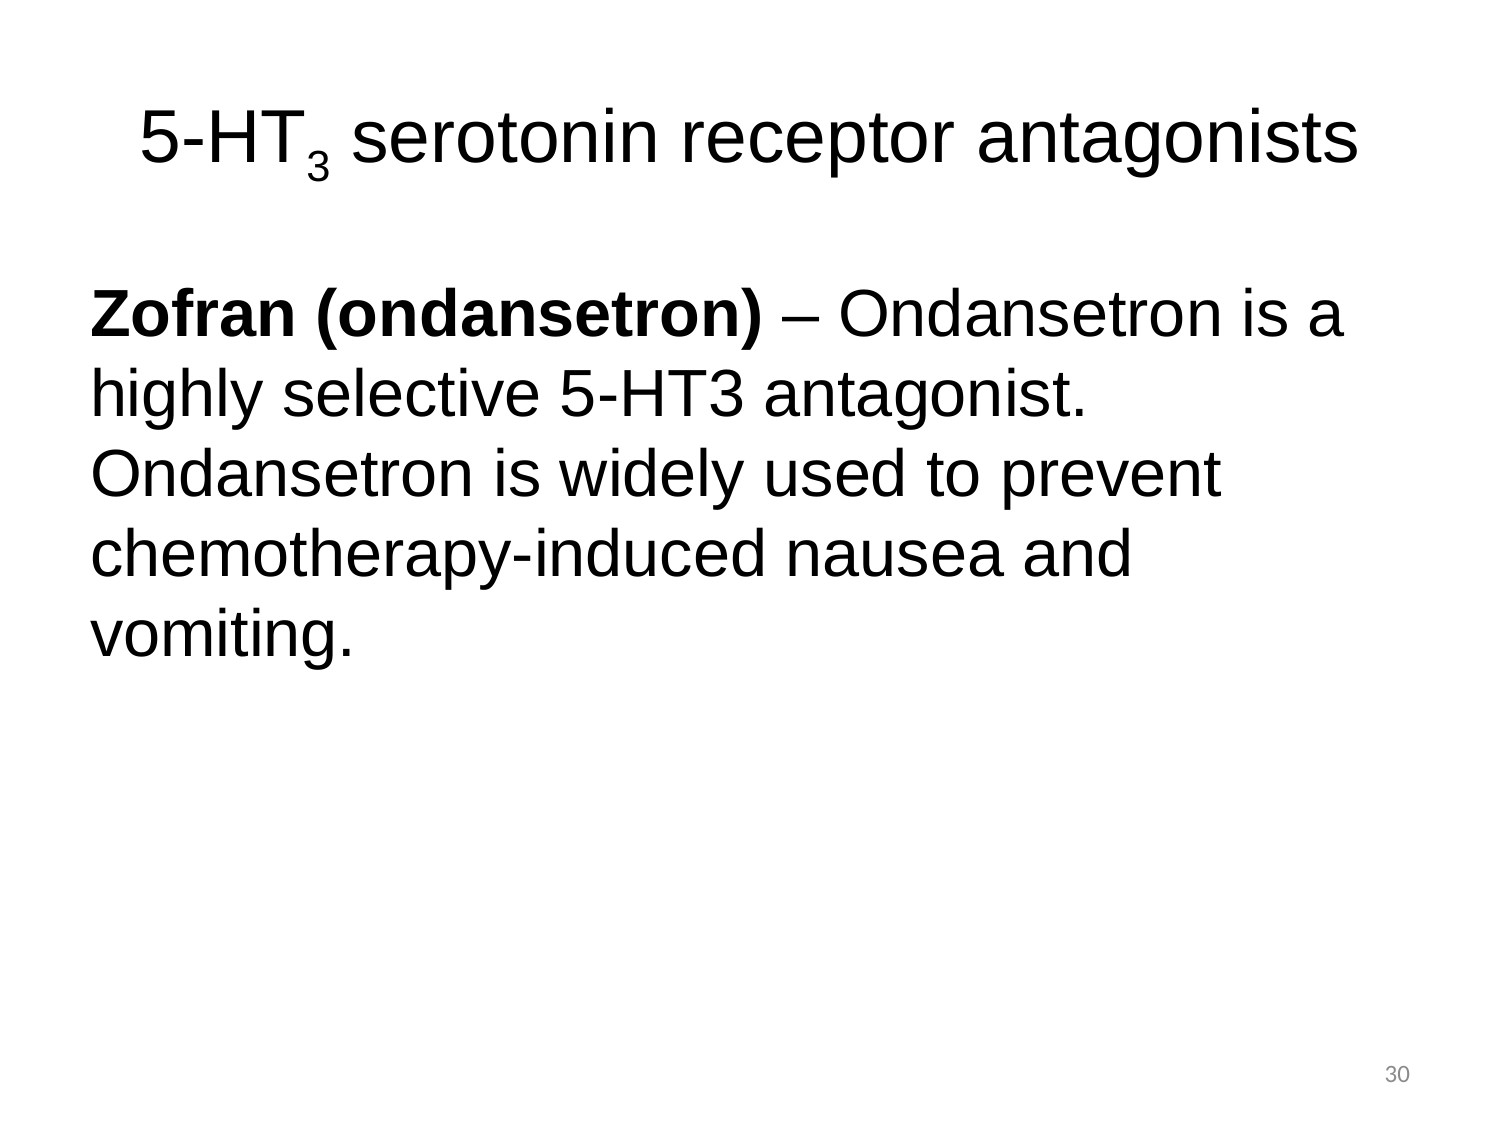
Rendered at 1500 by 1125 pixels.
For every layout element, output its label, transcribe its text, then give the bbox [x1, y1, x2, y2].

slide_number 30 [1074, 1042, 1425, 1103]
title 5-HT3 serotonin receptor antagonists [75, 45, 1425, 233]
list Zofran (ondansetron) – Ondansetron is a highly selective 5-HT3 antagonist. Ondansetron is widely used to prevent chemotherapy-induced nausea and vomiting. [75, 262, 1425, 1005]
